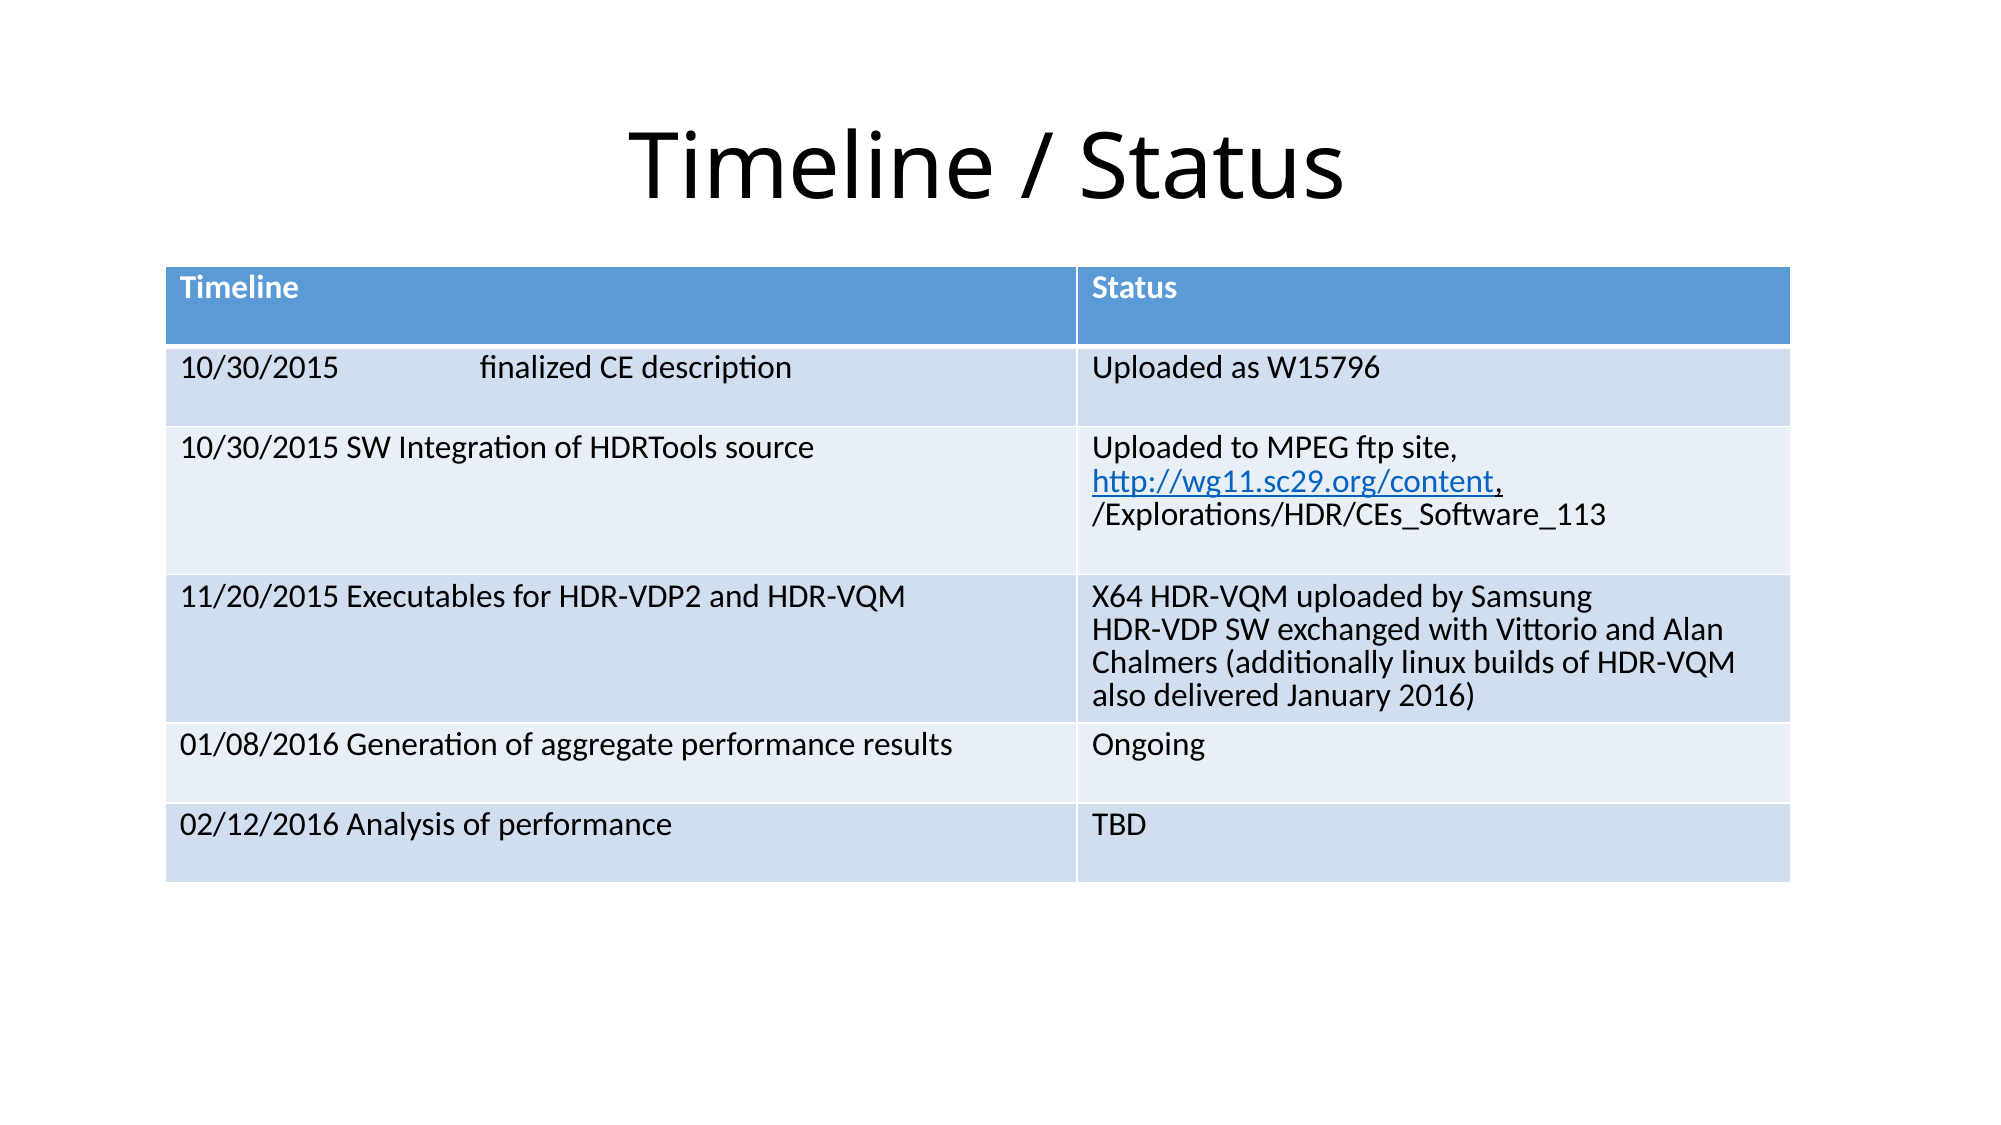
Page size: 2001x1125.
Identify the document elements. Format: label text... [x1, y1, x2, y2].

table_header Timeline [166, 267, 1076, 344]
table_cell 02/12/2016 Analysis of performance [166, 804, 1076, 882]
table_cell 01/08/2016 Generation of aggregate performance results [166, 724, 1076, 802]
table_cell TBD [1078, 804, 1790, 882]
table_cell Ongoing [1078, 724, 1790, 802]
table_cell Uploaded to MPEG ftp site, http://wg11.sc29.org/content, /Explorations/HDR/CEs_Software_113 [1078, 427, 1790, 574]
title Timeline / Status [137, 59, 1863, 278]
table_cell X64 HDR-VQM uploaded by Samsung HDR-VDP SW exchanged with Vittorio and Alan Chalmers (additionally linux builds of HDR-VQM also delivered January 2016) [1078, 575, 1790, 722]
table_cell 10/30/2015 finalized CE description [166, 349, 1076, 426]
table_header Status [1078, 267, 1790, 344]
table_cell 10/30/2015 SW Integration of HDRTools source [166, 427, 1076, 574]
table_cell 11/20/2015 Executables for HDR-VDP2 and HDR-VQM [166, 575, 1076, 722]
table_cell Uploaded as W15796 [1078, 349, 1790, 426]
